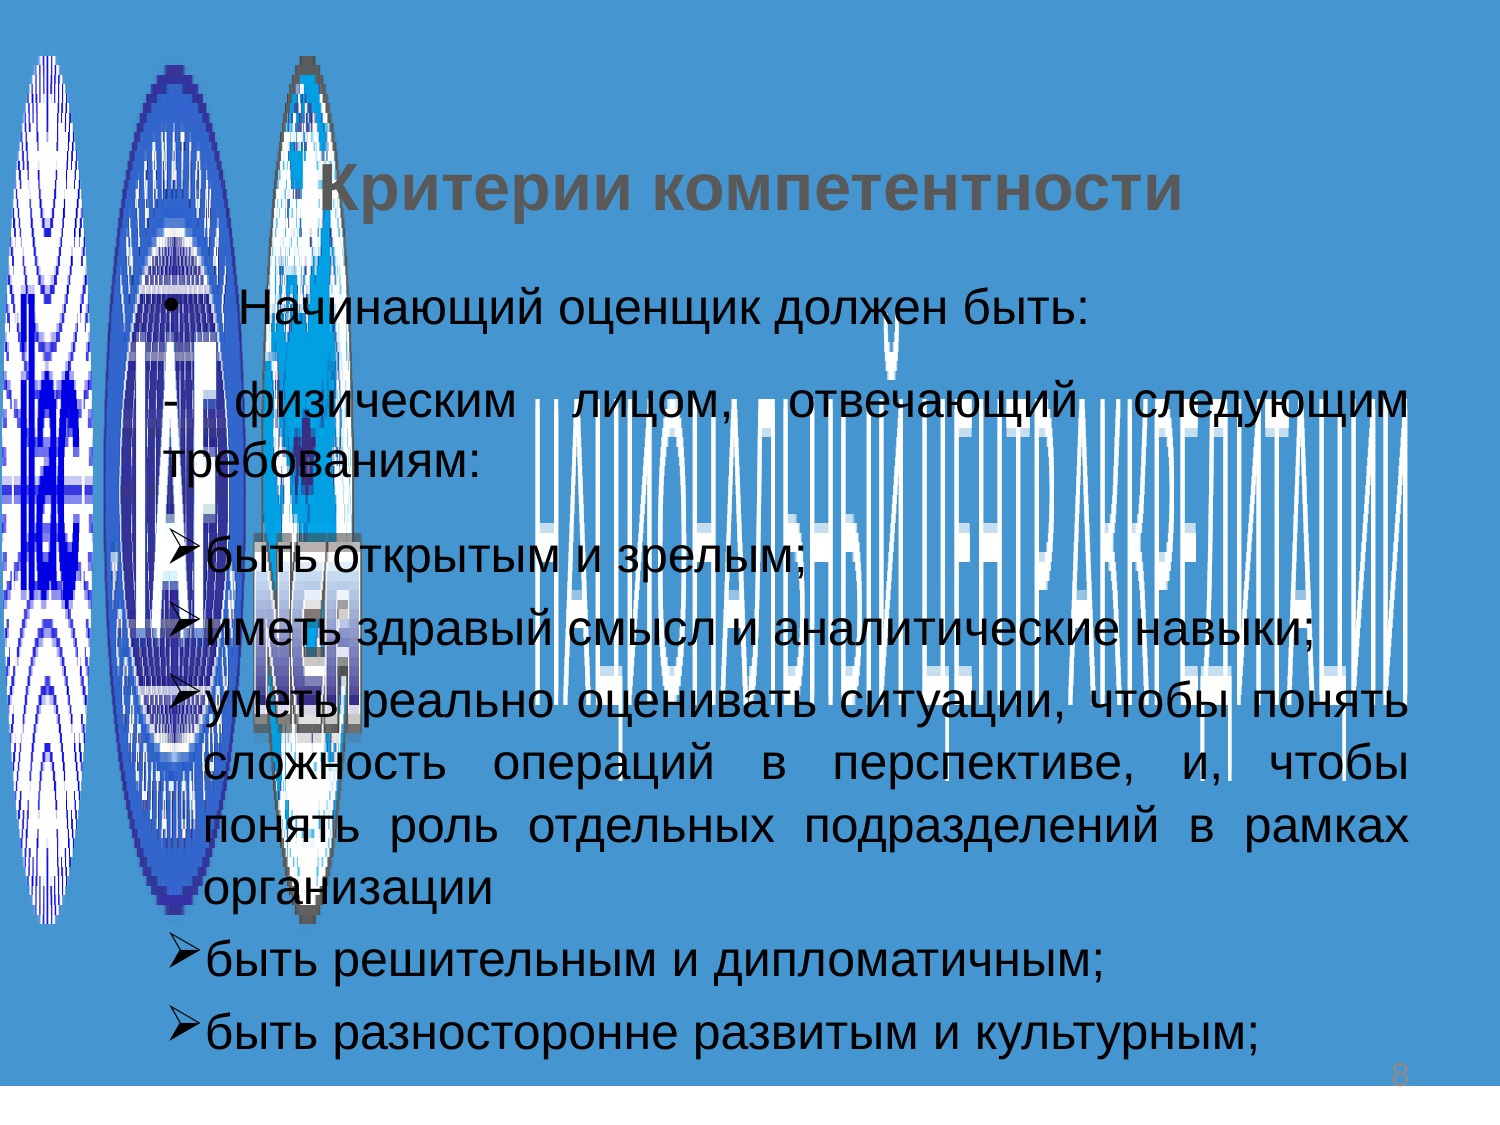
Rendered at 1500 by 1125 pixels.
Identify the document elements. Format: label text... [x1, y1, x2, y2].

slide_number 8 [1074, 1042, 1425, 1103]
picture [0, 0, 1500, 1125]
title Критерии компетентности [76, 125, 1427, 243]
list Начинающий оценщик должен быть: - физическим лицом, отвечающий следующим требованиям: быть открытым и зрелым; иметь здравый смысл и аналитические навыки; уметь реально оценивать ситуации, чтобы понять сложность операций в перспективе, и, чтобы понять роль отдельных подразделений в рамках организации быть решительным и дипломатичным; быть разносторонне развитым и культурным; [75, 267, 1425, 1071]
